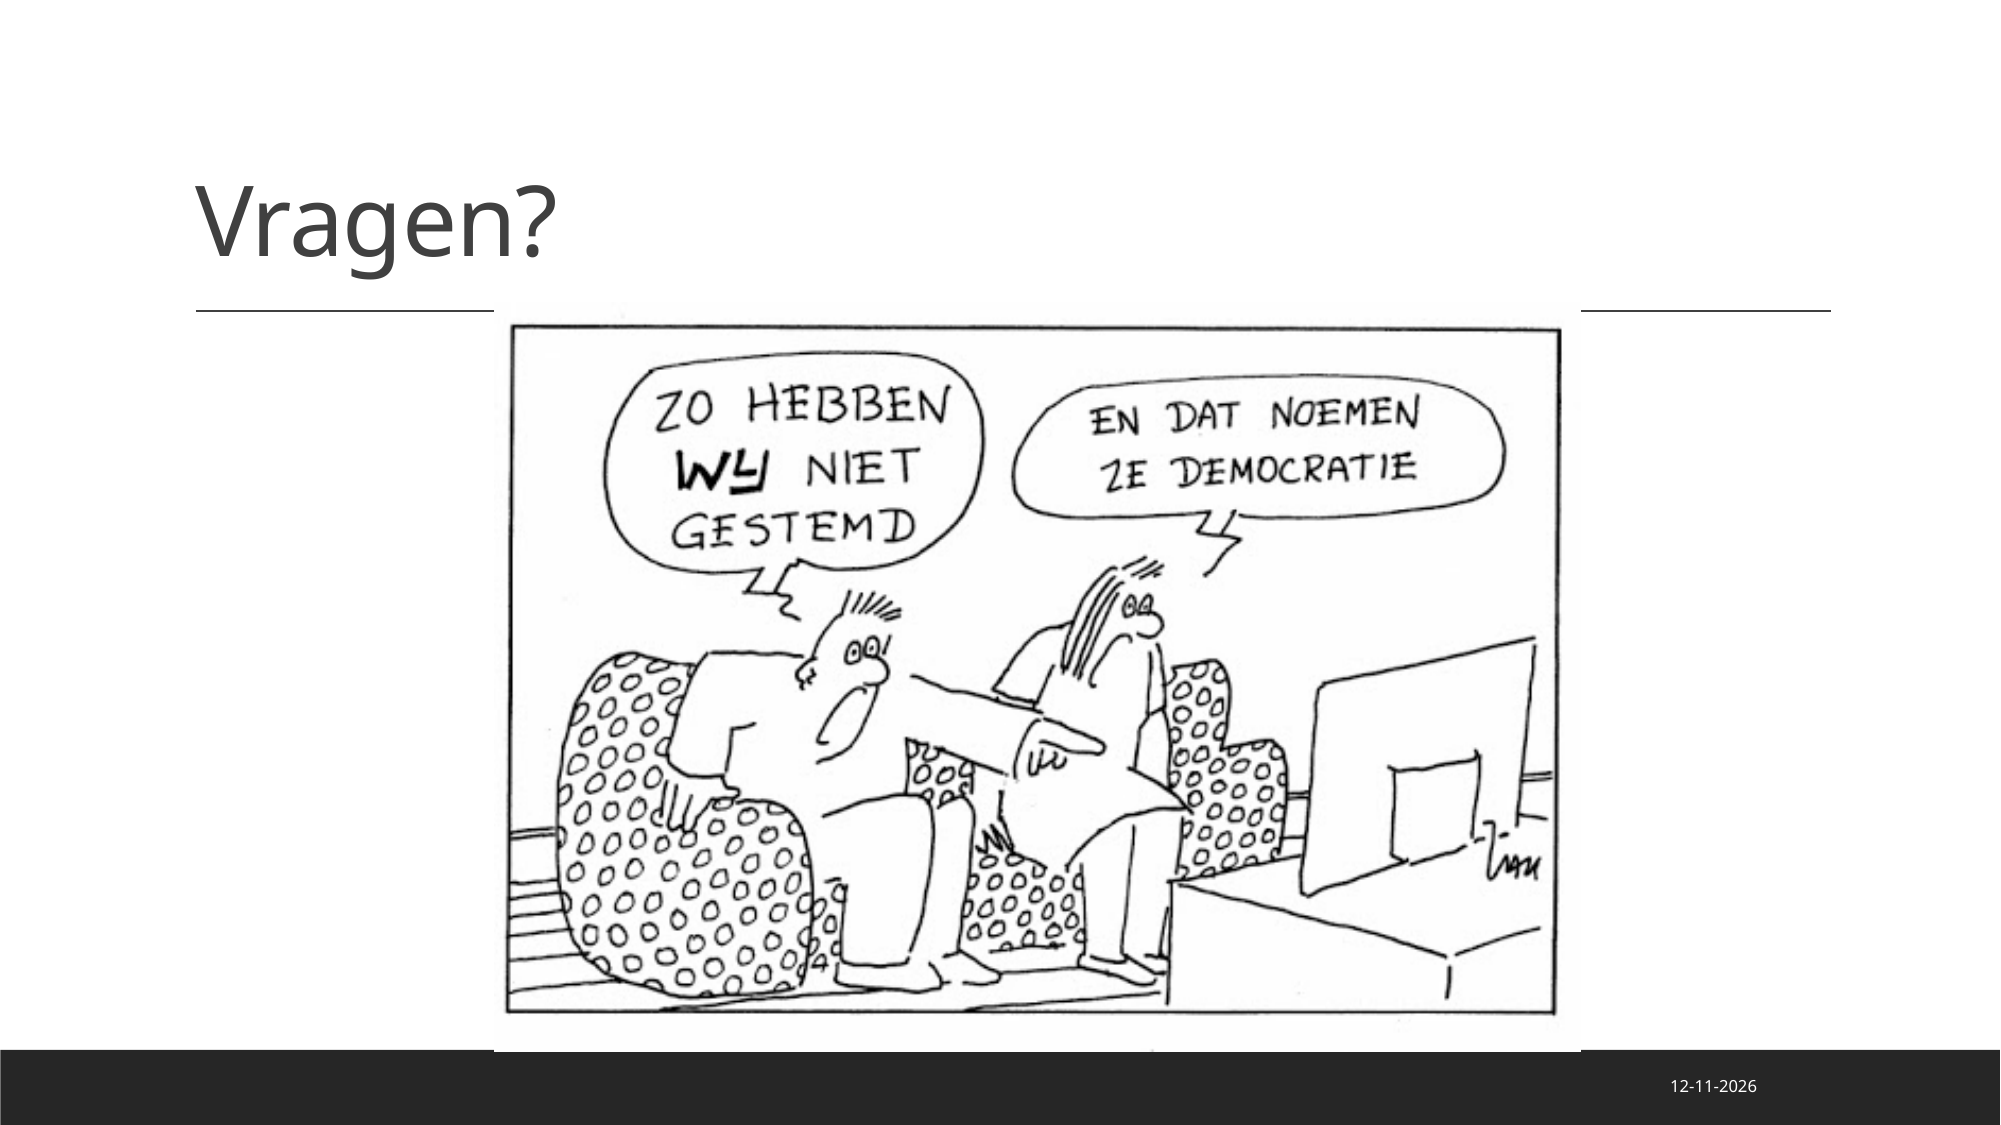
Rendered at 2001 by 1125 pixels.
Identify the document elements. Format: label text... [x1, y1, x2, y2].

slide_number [1348, 1057, 1773, 1118]
title Vragen? [180, 47, 1830, 285]
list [494, 301, 1582, 1052]
